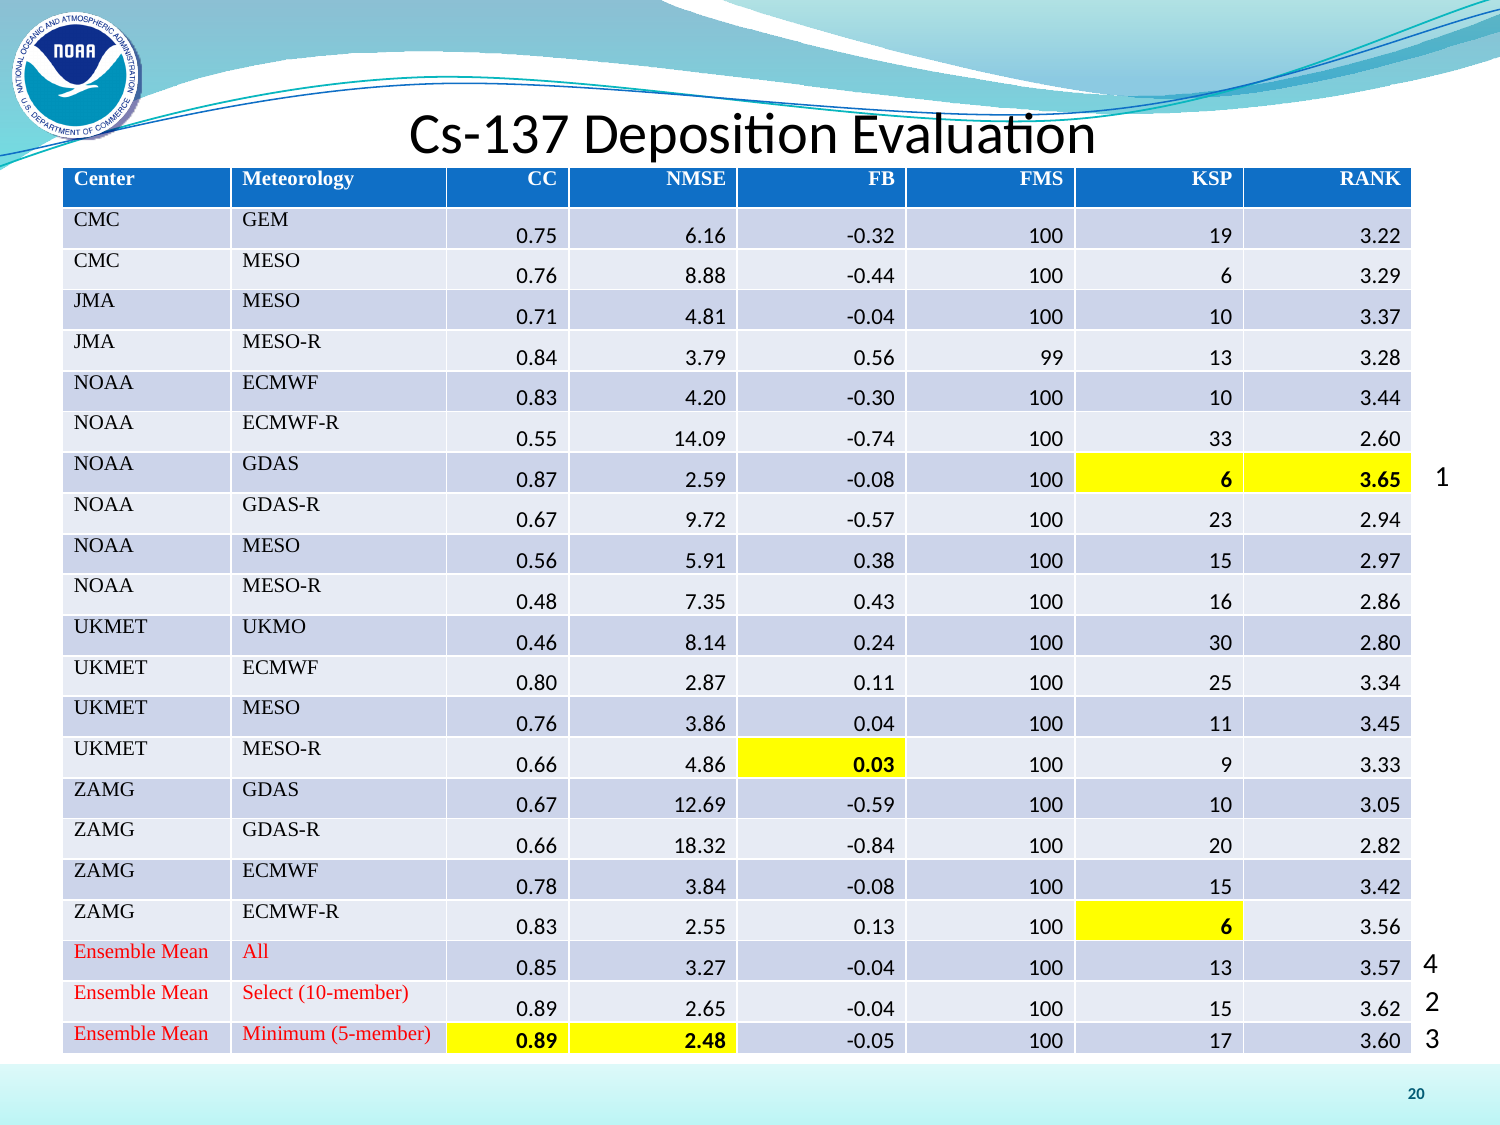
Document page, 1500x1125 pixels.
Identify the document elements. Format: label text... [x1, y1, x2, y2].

table_cell 0.89 [447, 1023, 568, 1053]
table_cell 100 [907, 535, 1074, 573]
table_cell 2.48 [570, 1023, 736, 1053]
table_cell UKMET [63, 697, 230, 736]
picture [12, 12, 138, 138]
table_cell 100 [907, 657, 1074, 695]
table_cell 3.42 [1244, 860, 1411, 899]
table_cell 3.60 [1244, 1023, 1410, 1053]
table_header FMS [907, 168, 1074, 207]
table_cell 3.86 [570, 697, 736, 736]
table_cell 7.35 [570, 575, 736, 614]
table_cell 15 [1076, 860, 1243, 899]
table_cell 100 [907, 697, 1074, 736]
table_cell 3.45 [1244, 697, 1411, 736]
table_cell 0.03 [738, 738, 905, 777]
table_cell 4.86 [570, 738, 736, 777]
table_cell UKMET [63, 657, 230, 695]
table_cell -0.30 [738, 372, 905, 411]
table_cell GDAS-R [232, 819, 446, 858]
table_cell 9.72 [570, 494, 736, 533]
table_cell 3.33 [1244, 738, 1411, 777]
table_cell 20 [1076, 819, 1243, 858]
table_cell 0.87 [447, 453, 568, 492]
table_cell -0.74 [738, 412, 905, 451]
table_cell 100 [907, 290, 1074, 329]
table_cell Minimum (5-member) [232, 1023, 446, 1053]
table_cell 0.78 [447, 860, 568, 899]
table_cell UKMO [232, 616, 446, 655]
table_cell 6.16 [570, 209, 736, 248]
table_cell 4.81 [570, 290, 736, 329]
table_cell MESO [232, 697, 446, 736]
table_cell 0.11 [738, 657, 905, 695]
table_cell 10 [1076, 779, 1243, 818]
table_cell -0.04 [738, 941, 905, 980]
table_cell 3.79 [570, 331, 736, 370]
table_cell GDAS [232, 779, 446, 818]
table_cell 3.27 [570, 941, 736, 980]
table_cell 100 [907, 982, 1074, 1021]
table_cell 3.62 [1244, 982, 1410, 1021]
table_cell -0.84 [738, 819, 905, 858]
table_cell 0.56 [447, 535, 568, 573]
table_cell 0.67 [447, 494, 568, 533]
table_header CC [447, 168, 568, 207]
table_cell Ensemble Mean [63, 1023, 230, 1053]
table_cell 99 [907, 331, 1074, 370]
table_cell JMA [63, 331, 230, 370]
table_cell 25 [1076, 657, 1243, 695]
table_cell 2.97 [1244, 535, 1411, 573]
table_cell 2.82 [1244, 819, 1411, 858]
table_cell 100 [907, 616, 1074, 655]
table_cell 0.48 [447, 575, 568, 614]
table_cell 0.80 [447, 657, 568, 695]
table_cell 100 [907, 941, 1074, 980]
table_cell ZAMG [63, 819, 230, 858]
table_cell 6 [1076, 250, 1243, 289]
table_cell 0.83 [447, 372, 568, 411]
table_cell NOAA [63, 453, 230, 492]
table_cell 3.34 [1244, 657, 1411, 695]
table_cell 3.65 [1244, 453, 1411, 492]
table_cell 3.37 [1244, 290, 1411, 329]
table_cell 3.57 [1244, 941, 1408, 980]
table_cell 100 [907, 494, 1074, 533]
table_cell 18.32 [570, 819, 736, 858]
table_cell 14.09 [570, 412, 736, 451]
table_cell 2.65 [570, 982, 736, 1021]
table_cell 3.44 [1244, 372, 1411, 411]
table_cell 100 [907, 738, 1074, 777]
table_header FB [738, 168, 905, 207]
table_cell GDAS-R [232, 494, 446, 533]
table_cell Ensemble Mean [63, 982, 230, 1021]
table_cell 9 [1076, 738, 1243, 777]
table_cell MESO-R [232, 331, 446, 370]
table_cell 100 [907, 860, 1074, 899]
table_cell UKMET [63, 616, 230, 655]
text_box Cs-137 Deposition Evaluation [78, 87, 1429, 168]
text_box 3 [1410, 1012, 1469, 1063]
table_header Center [63, 168, 230, 207]
table_cell 0.24 [738, 616, 905, 655]
table_cell 0.56 [738, 331, 905, 370]
table_cell 3.56 [1244, 901, 1411, 940]
table_cell NOAA [63, 575, 230, 614]
table_cell 100 [907, 412, 1074, 451]
table_cell -0.32 [738, 209, 905, 248]
table_cell 2.59 [570, 453, 736, 492]
table_cell 100 [907, 819, 1074, 858]
table_cell NOAA [63, 494, 230, 533]
table_cell 3.22 [1244, 209, 1411, 248]
table_cell -0.04 [738, 982, 905, 1021]
table_cell GDAS [232, 453, 446, 492]
table_cell 2.60 [1244, 412, 1411, 451]
table_cell 3.84 [570, 860, 736, 899]
table_header NMSE [570, 168, 736, 207]
table_cell ZAMG [63, 901, 230, 940]
table_cell 2.94 [1244, 494, 1411, 533]
table_header RANK [1244, 168, 1411, 207]
table_cell ECMWF [232, 657, 446, 695]
table_cell 0.43 [738, 575, 905, 614]
table_cell 8.88 [570, 250, 736, 289]
table_cell -0.08 [738, 453, 905, 492]
table_cell 30 [1076, 616, 1243, 655]
table_cell 16 [1076, 575, 1243, 614]
table_cell 100 [907, 575, 1074, 614]
table_cell All [232, 941, 446, 980]
table_cell MESO-R [232, 575, 446, 614]
table_cell 33 [1076, 412, 1243, 451]
table_cell ZAMG [63, 779, 230, 818]
table_cell 11 [1076, 697, 1243, 736]
table_cell 2.86 [1244, 575, 1411, 614]
table_cell 0.04 [738, 697, 905, 736]
table_cell ECMWF [232, 860, 446, 899]
table_cell 10 [1076, 372, 1243, 411]
table_cell ECMWF [232, 372, 446, 411]
table_cell CMC [63, 250, 230, 289]
table_cell 0.46 [447, 616, 568, 655]
table_cell 0.85 [447, 941, 568, 980]
table_cell 4.20 [570, 372, 736, 411]
table_cell 100 [907, 209, 1074, 248]
table_cell 13 [1076, 941, 1243, 980]
table_cell 100 [907, 779, 1074, 818]
table_cell 23 [1076, 494, 1243, 533]
table_cell Select (10-member) [232, 982, 446, 1021]
table_header Meteorology [232, 168, 446, 207]
table_cell 12.69 [570, 779, 736, 818]
table_cell 17 [1076, 1023, 1243, 1053]
table_cell NOAA [63, 372, 230, 411]
table_cell 3.29 [1244, 250, 1411, 289]
table_cell MESO [232, 290, 446, 329]
table_cell 0.75 [447, 209, 568, 248]
table_cell 0.55 [447, 412, 568, 451]
table_cell MESO-R [232, 738, 446, 777]
table_cell 19 [1076, 209, 1243, 248]
table_cell -0.59 [738, 779, 905, 818]
table_cell -0.44 [738, 250, 905, 289]
table_cell 3.28 [1244, 331, 1411, 370]
table_cell 6 [1076, 453, 1243, 492]
table_cell 100 [907, 1023, 1074, 1053]
table_cell -0.05 [738, 1023, 905, 1053]
table_cell ZAMG [63, 860, 230, 899]
table_cell JMA [63, 290, 230, 329]
table_cell -0.57 [738, 494, 905, 533]
table_cell 0.38 [738, 535, 905, 573]
table_cell 100 [907, 453, 1074, 492]
table_cell 15 [1076, 982, 1243, 1021]
table_cell 2.87 [570, 657, 736, 695]
slide_number 20 [1299, 1055, 1425, 1103]
table_cell 13 [1076, 331, 1243, 370]
table_cell 0.67 [447, 779, 568, 818]
table_cell 8.14 [570, 616, 736, 655]
table_cell 0.83 [447, 901, 568, 940]
table_cell MESO [232, 250, 446, 289]
table_cell -0.08 [738, 860, 905, 899]
table_cell 2.80 [1244, 616, 1411, 655]
table_cell 0.66 [447, 738, 568, 777]
table_cell NOAA [63, 535, 230, 573]
table_cell 2.55 [570, 901, 736, 940]
table_cell Ensemble Mean [63, 941, 230, 980]
table_cell 0.71 [447, 290, 568, 329]
table_cell NOAA [63, 412, 230, 451]
table_cell 10 [1076, 290, 1243, 329]
table_cell 0.89 [447, 982, 568, 1021]
table_cell 0.76 [447, 697, 568, 736]
table_cell 100 [907, 372, 1074, 411]
table_cell CMC [63, 209, 230, 248]
text_box 2 [1410, 974, 1469, 1012]
table_cell 6 [1076, 901, 1243, 940]
table_header KSP [1076, 168, 1243, 207]
table_cell MESO [232, 535, 446, 573]
table_cell ECMWF-R [232, 412, 446, 451]
table_cell 3.05 [1244, 779, 1411, 818]
table_cell 0.13 [738, 901, 905, 940]
table_cell 0.84 [447, 331, 568, 370]
table_cell 100 [907, 901, 1074, 940]
table_cell GEM [232, 209, 446, 248]
table_cell ECMWF-R [232, 901, 446, 940]
table_cell -0.04 [738, 290, 905, 329]
text_box 4 [1408, 937, 1468, 988]
table_cell 0.76 [447, 250, 568, 289]
text_box 1 [1419, 449, 1479, 500]
table_cell 100 [907, 250, 1074, 289]
table_cell 0.66 [447, 819, 568, 858]
table_cell 15 [1076, 535, 1243, 573]
table_cell UKMET [63, 738, 230, 777]
table_cell 5.91 [570, 535, 736, 573]
